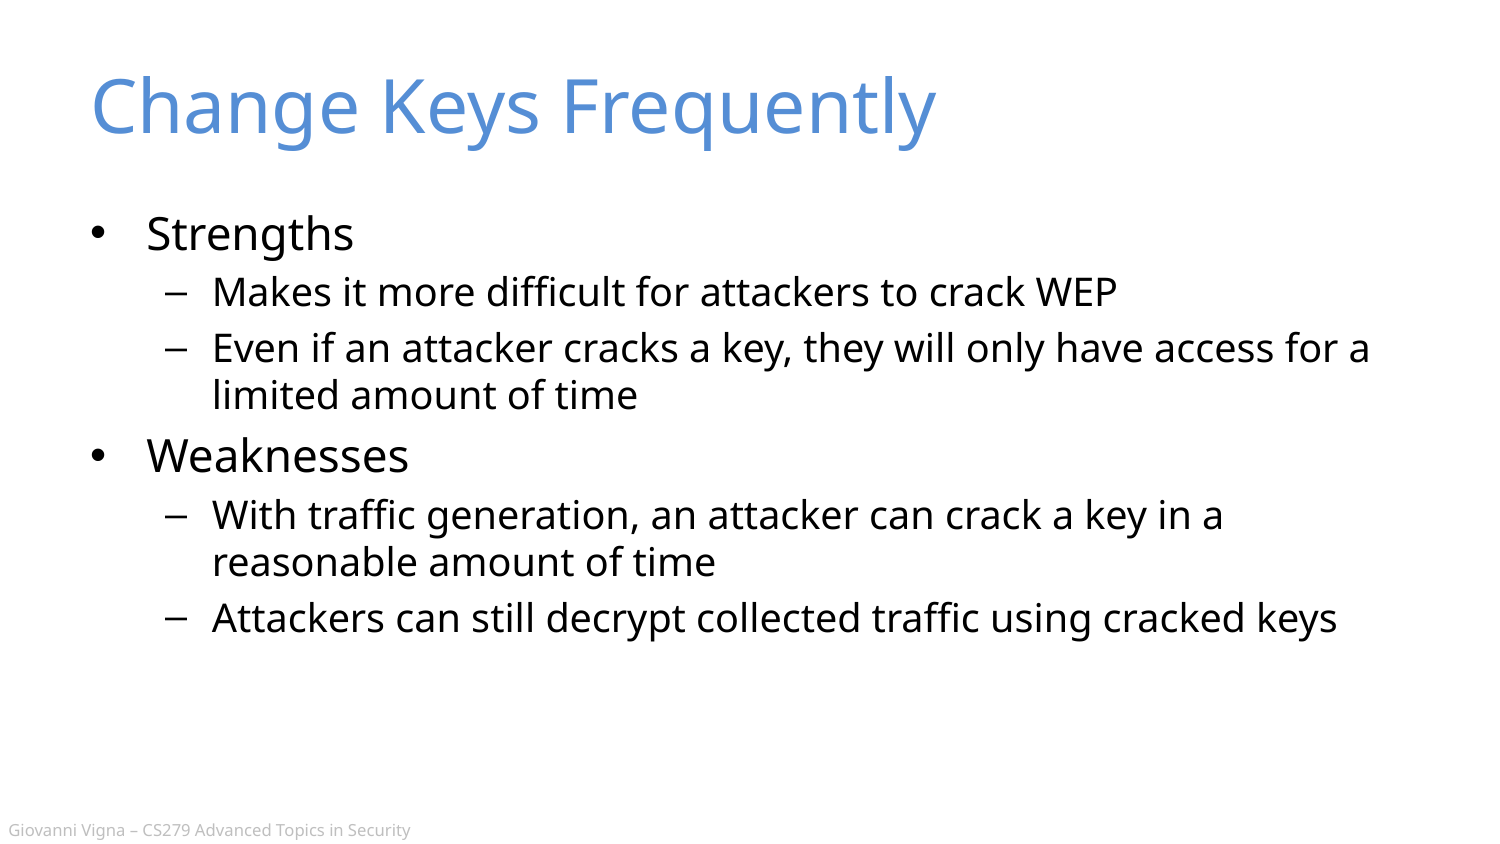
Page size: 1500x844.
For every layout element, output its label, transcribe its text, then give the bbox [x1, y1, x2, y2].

title Change Keys Frequently [75, 33, 1425, 175]
list Strengths Makes it more difficult for attackers to crack WEP Even if an attacker cracks a key, they will only have access for a limited amount of time Weaknesses With traffic generation, an attacker can crack a key in a reasonable amount of time Attackers can still decrypt collected traffic using cracked keys [75, 196, 1425, 813]
